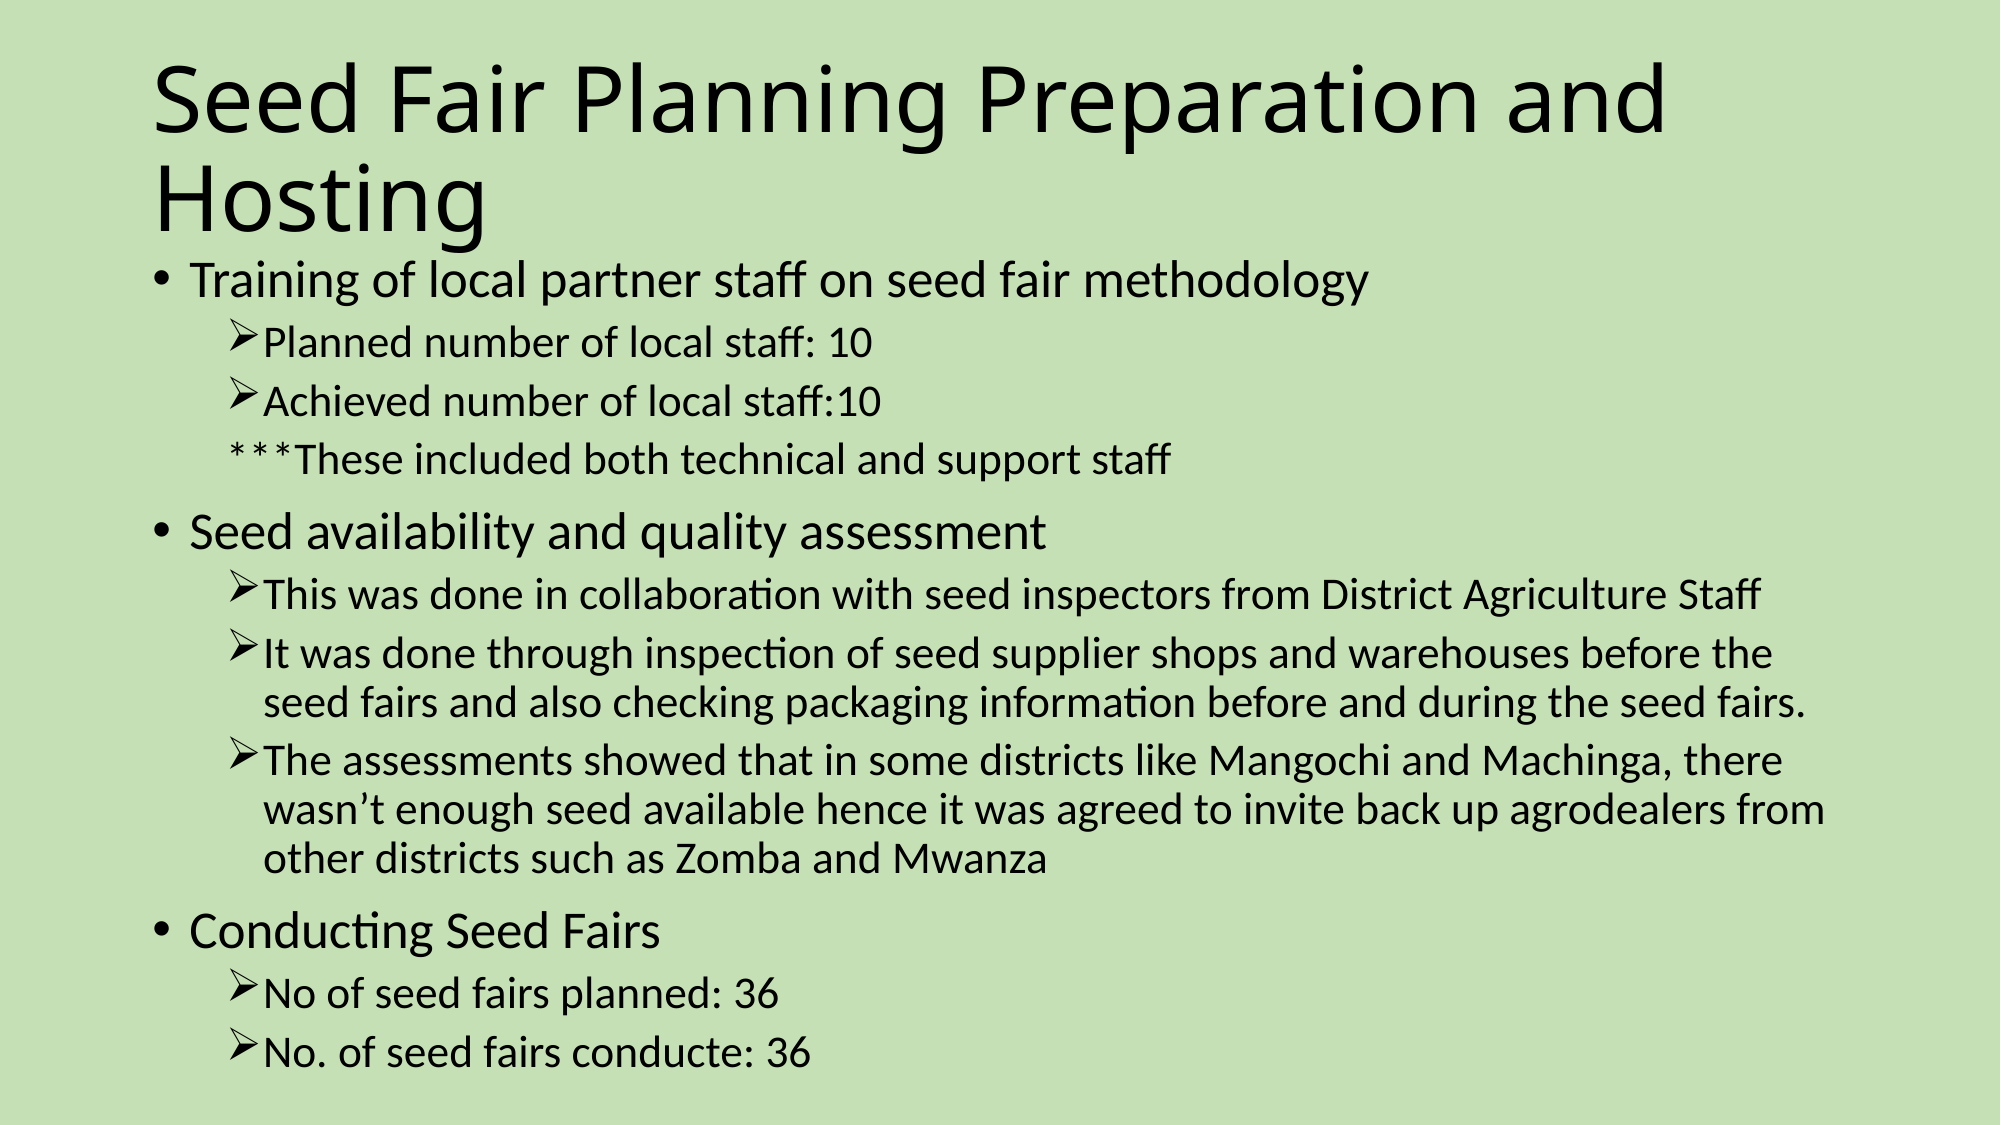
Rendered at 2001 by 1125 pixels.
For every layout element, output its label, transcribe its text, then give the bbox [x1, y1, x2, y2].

list Training of local partner staff on seed fair methodology Planned number of local staff: 10 Achieved number of local staff:10 ***These included both technical and support staff Seed availability and quality assessment This was done in collaboration with seed inspectors from District Agriculture Staff It was done through inspection of seed supplier shops and warehouses before the seed fairs and also checking packaging information before and during the seed fairs. The assessments showed that in some districts like Mangochi and Machinga, there wasn’t enough seed available hence it was agreed to invite back up agrodealers from other districts such as Zomba and Mwanza Conducting Seed Fairs No of seed fairs planned: 36 No. of seed fairs conducte: 36 [137, 244, 1863, 1099]
title Seed Fair Planning Preparation and Hosting [137, 59, 1863, 244]
